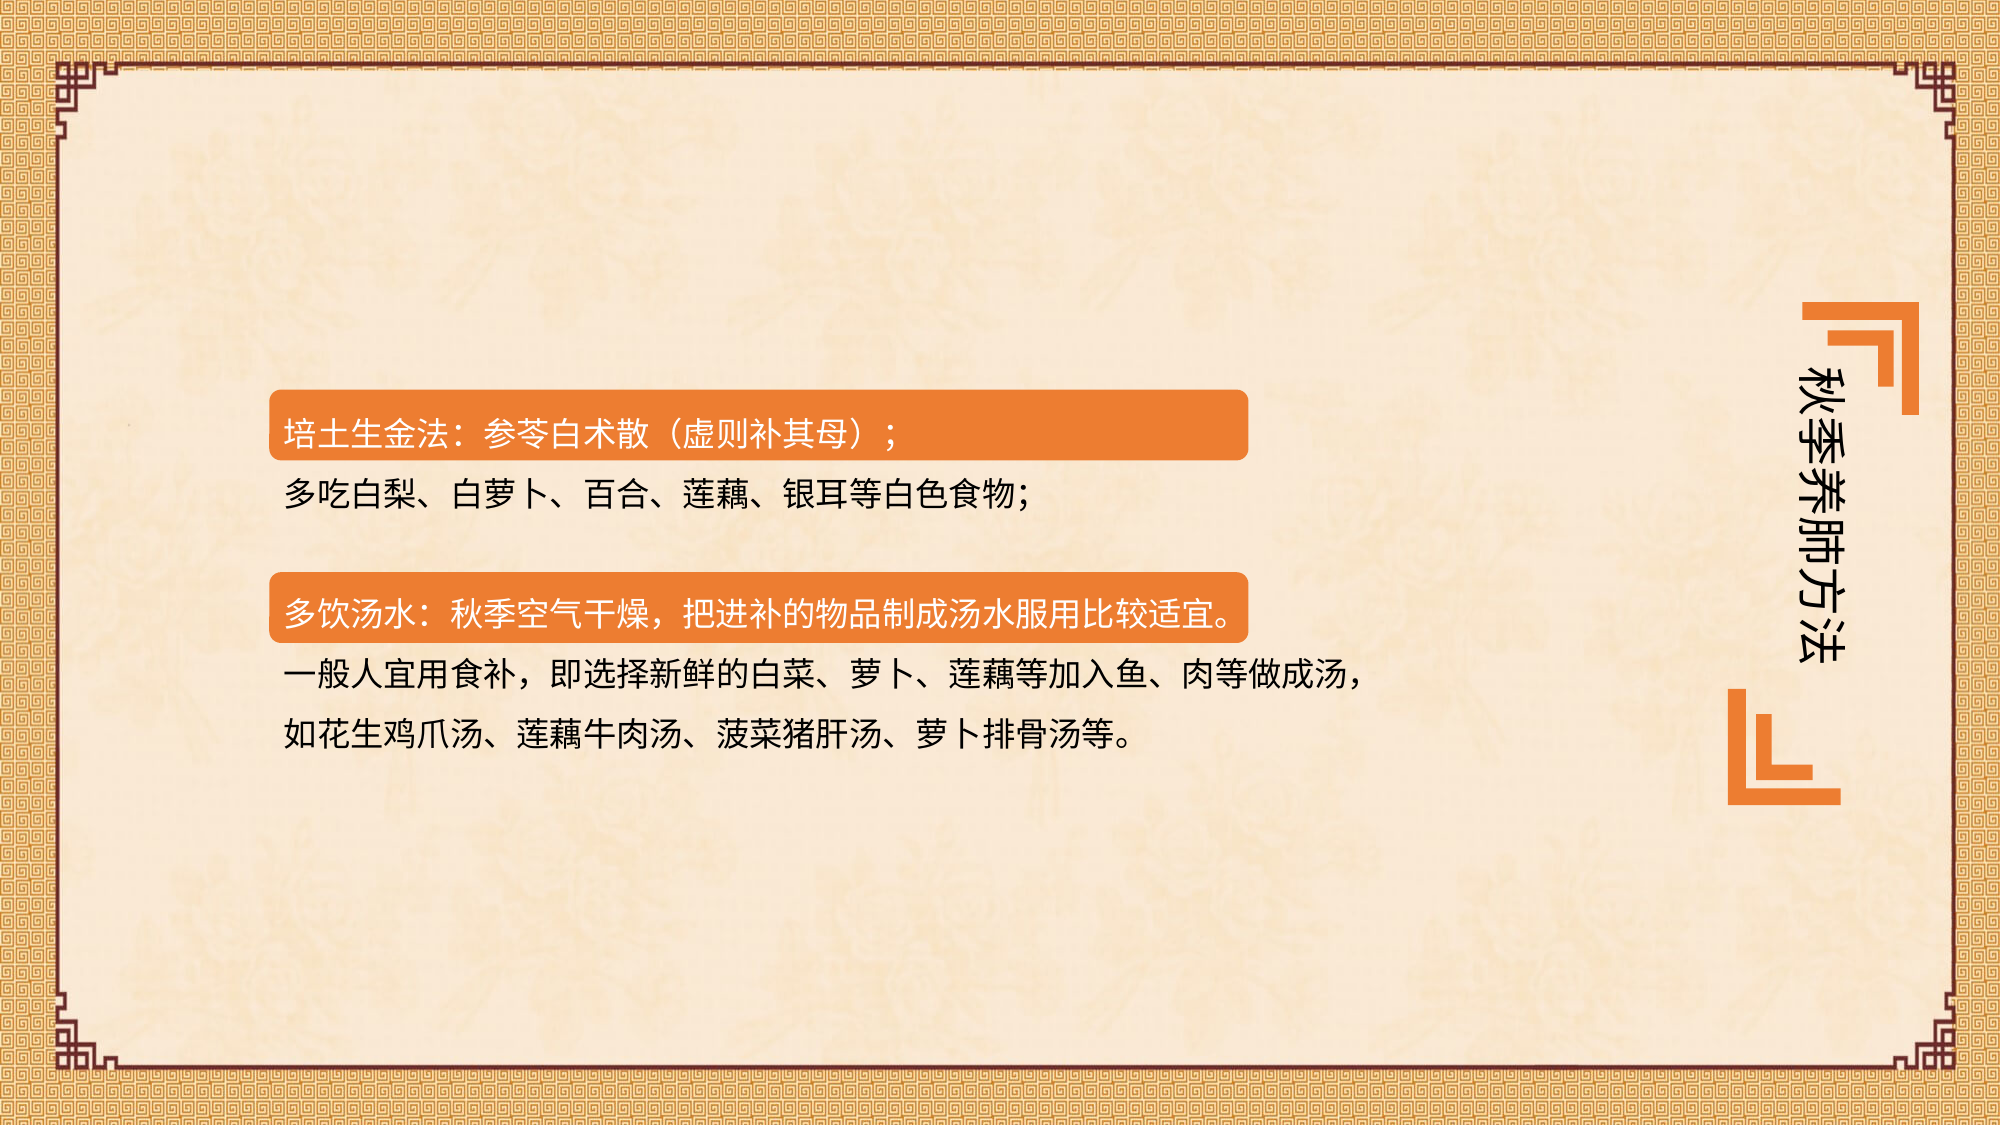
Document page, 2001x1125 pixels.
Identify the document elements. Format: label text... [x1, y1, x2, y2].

text_box 培土生金法：参苓白术散（虚则补其母）； 多吃白梨、白萝卜、百合、莲藕、银耳等白色食物； 多饮汤水：秋季空气干燥，把进补的物品制成汤水服用比较适宜。 一般人宜用食补，即选择新鲜的白菜、萝卜、莲藕等加入鱼、肉等做成汤， 如花生鸡爪汤、莲藕牛肉汤、菠菜猪肝汤、萝卜排骨汤等。 [269, 386, 1468, 761]
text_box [1727, 301, 1919, 806]
picture [0, 0, 2000, 1125]
